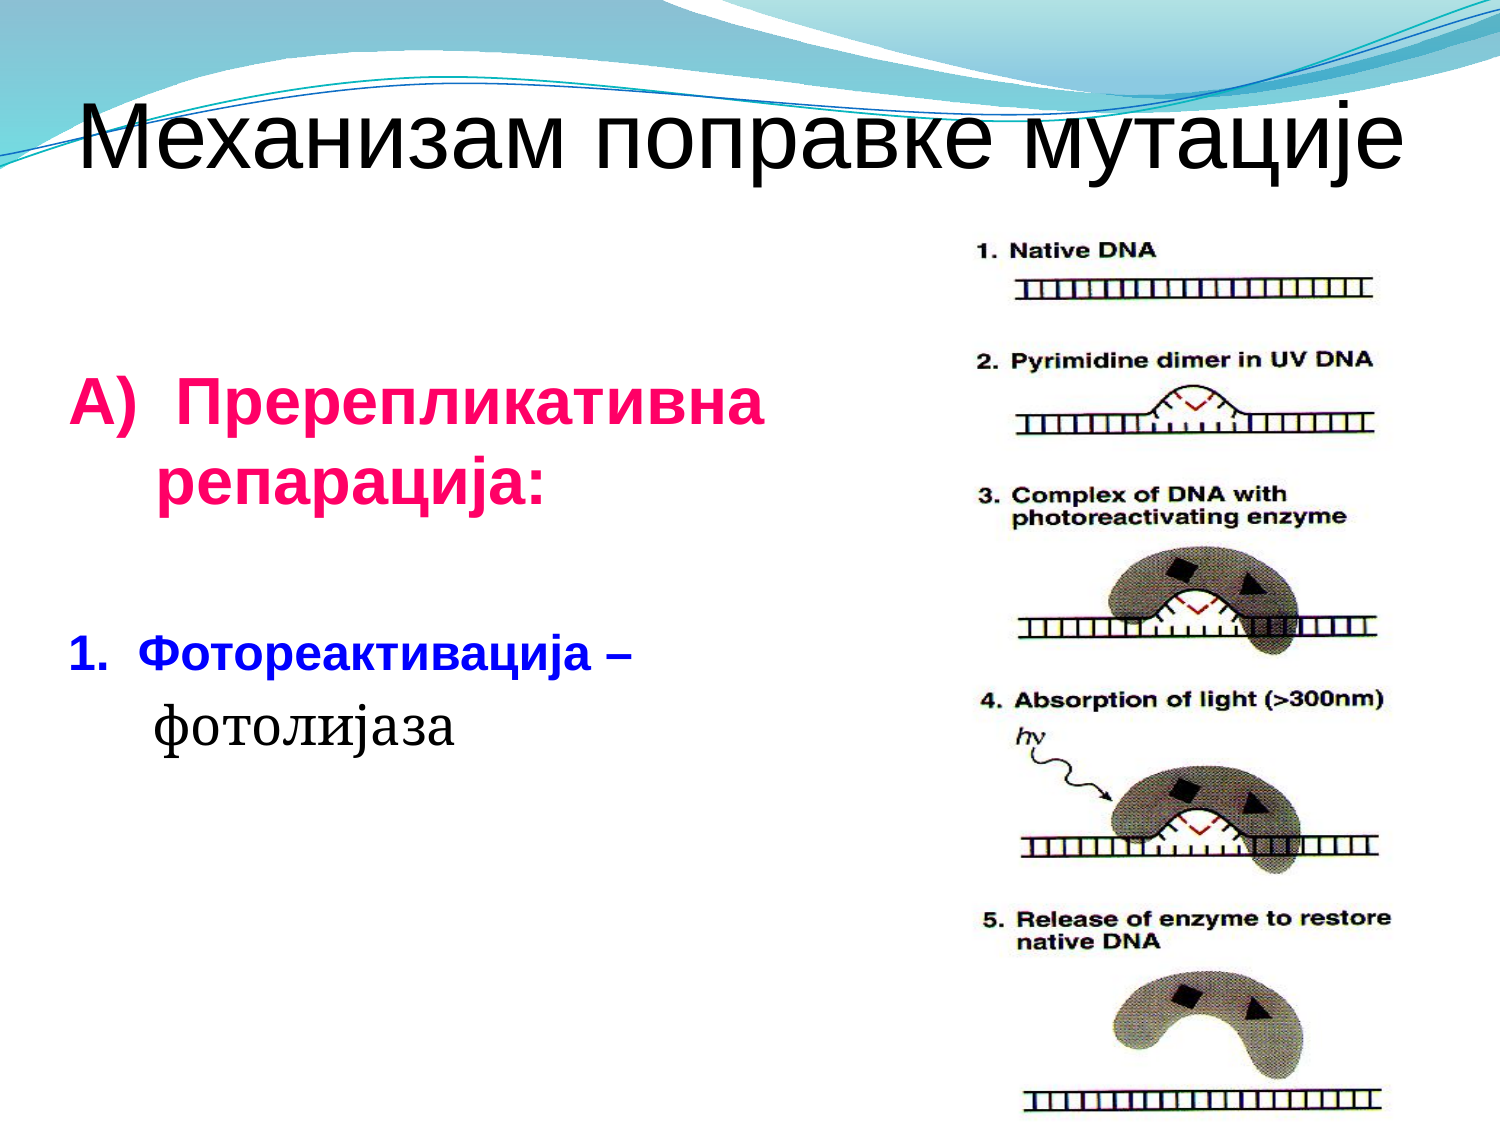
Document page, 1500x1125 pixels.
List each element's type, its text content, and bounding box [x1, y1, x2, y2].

list А) Пререпликативна репарација: 1. Фотореактивација – фотолијаза [53, 350, 910, 835]
title Механизам поправке мутације [76, 0, 1427, 188]
picture [950, 215, 1427, 1125]
